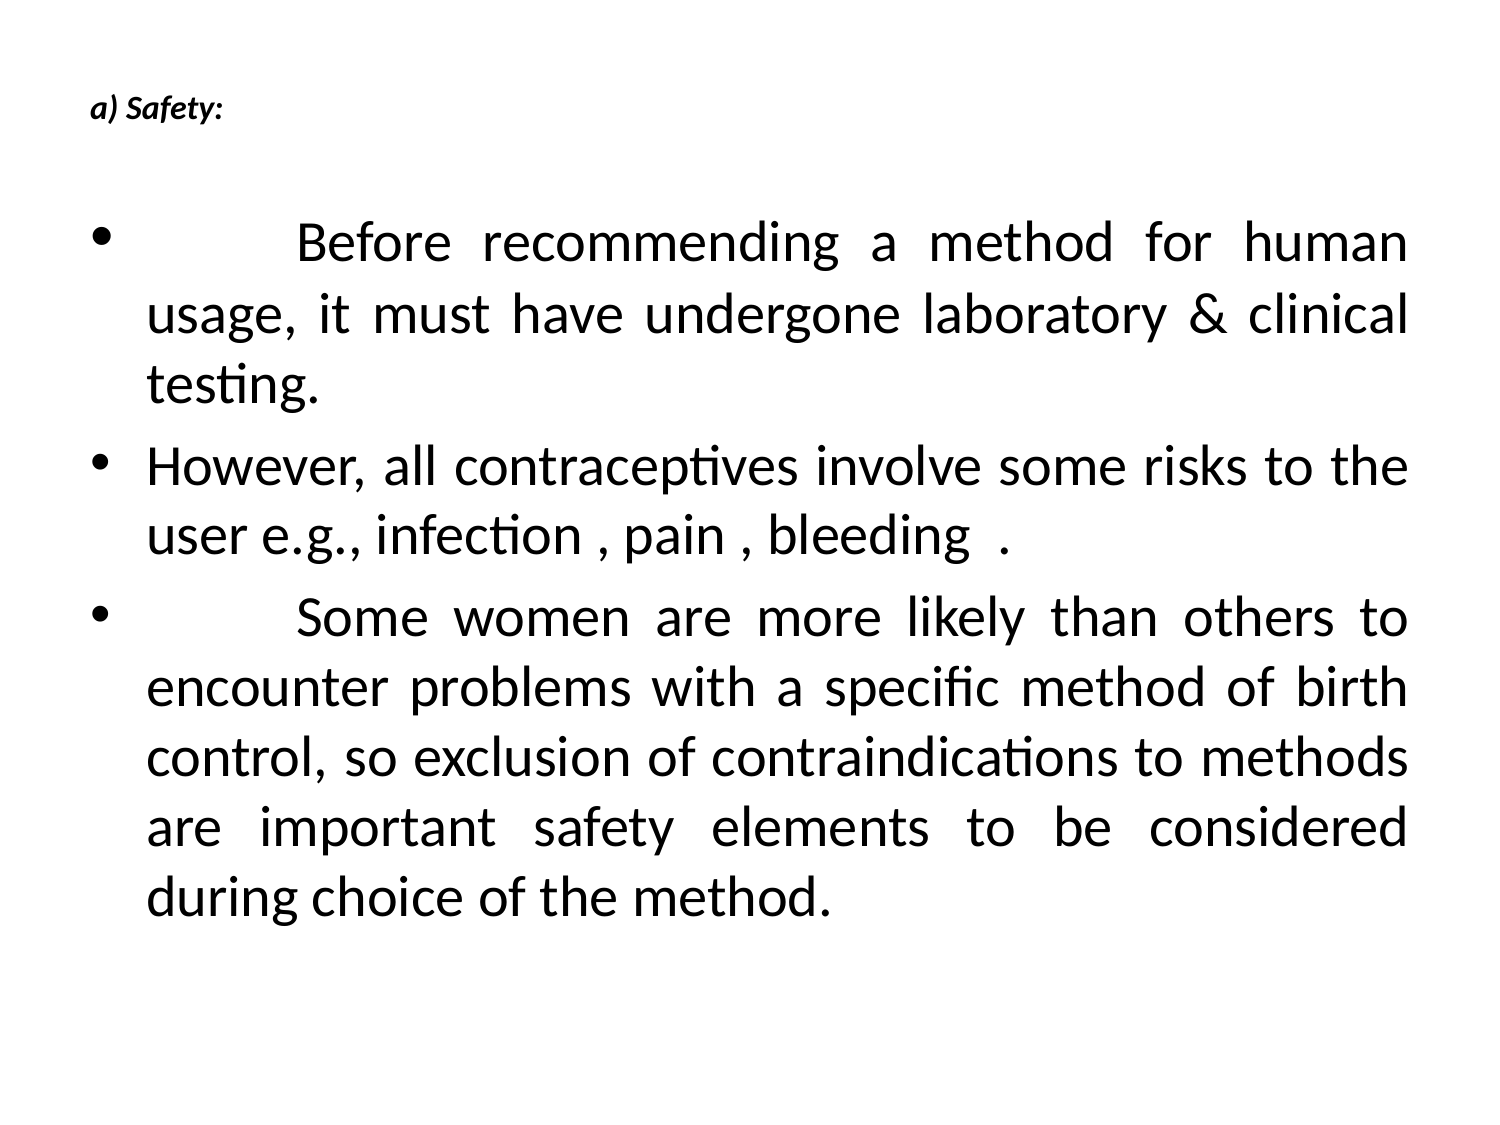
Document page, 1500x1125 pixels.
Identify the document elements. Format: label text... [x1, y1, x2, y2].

list Before recommending a method for human usage, it must have undergone laboratory & clinical testing. However, all contraceptives involve some risks to the user e.g., infection , pain , bleeding . Some women are more likely than others to encounter problems with a specific method of birth control, so exclusion of contraindications to methods are important safety elements to be considered during choice of the method. [75, 187, 1425, 1088]
title a) Safety: [75, 37, 1425, 175]
